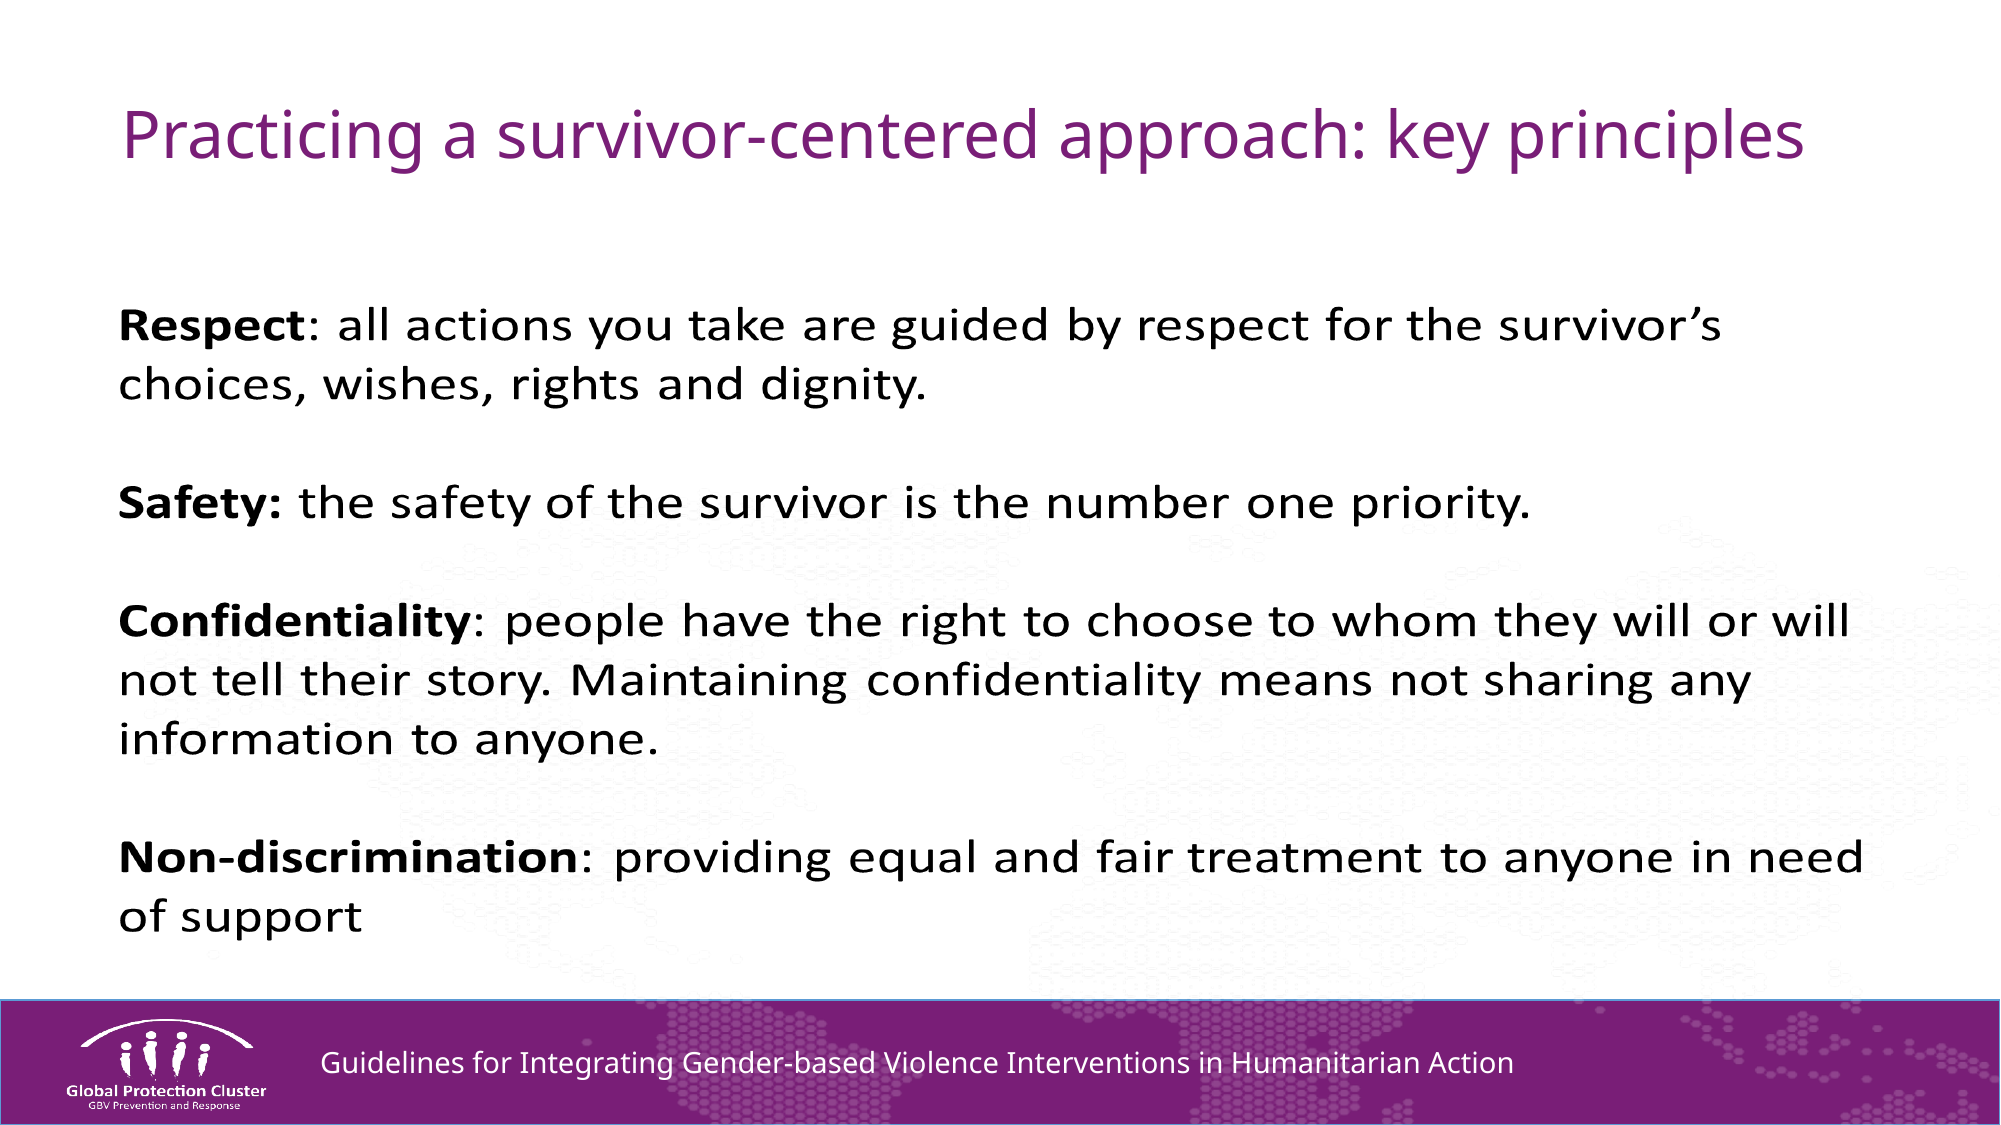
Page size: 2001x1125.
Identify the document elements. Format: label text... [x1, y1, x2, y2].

title Practicing a survivor-centered approach: key principles [106, 94, 1826, 228]
picture [56, 254, 2001, 1125]
